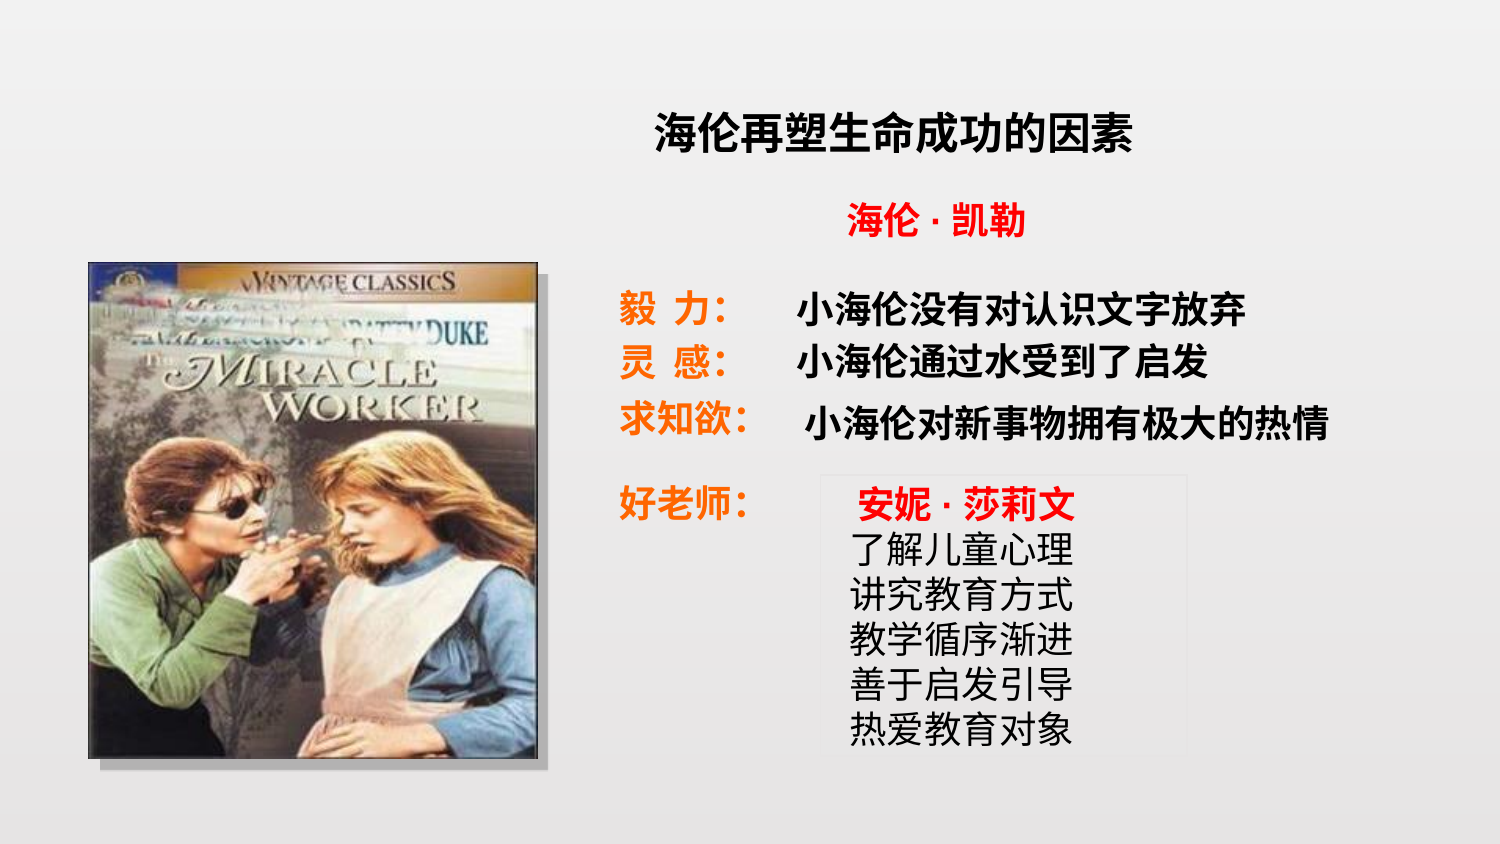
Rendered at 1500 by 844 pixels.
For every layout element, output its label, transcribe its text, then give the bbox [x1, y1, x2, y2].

text_box 小海伦通过水受到了启发 [785, 332, 1329, 389]
text_box 好老师： [608, 474, 809, 531]
text_box 安妮·莎莉文 了解儿童心理 讲究教育方式 教学循序渐进 善于启发引导 热爱教育对象 [820, 474, 1187, 757]
text_box 小海伦没有对认识文字放弃 [785, 280, 1328, 332]
picture [88, 262, 538, 759]
text_box 求知欲： [608, 389, 810, 446]
text_box 毅 力： [608, 279, 857, 333]
text_box 海伦·凯勒 [809, 191, 1105, 248]
text_box 灵 感： [608, 333, 785, 389]
text_box 小海伦对新事物拥有极大的热情 [793, 394, 1424, 451]
text_box 海伦再塑生命成功的因素 [596, 94, 1376, 166]
